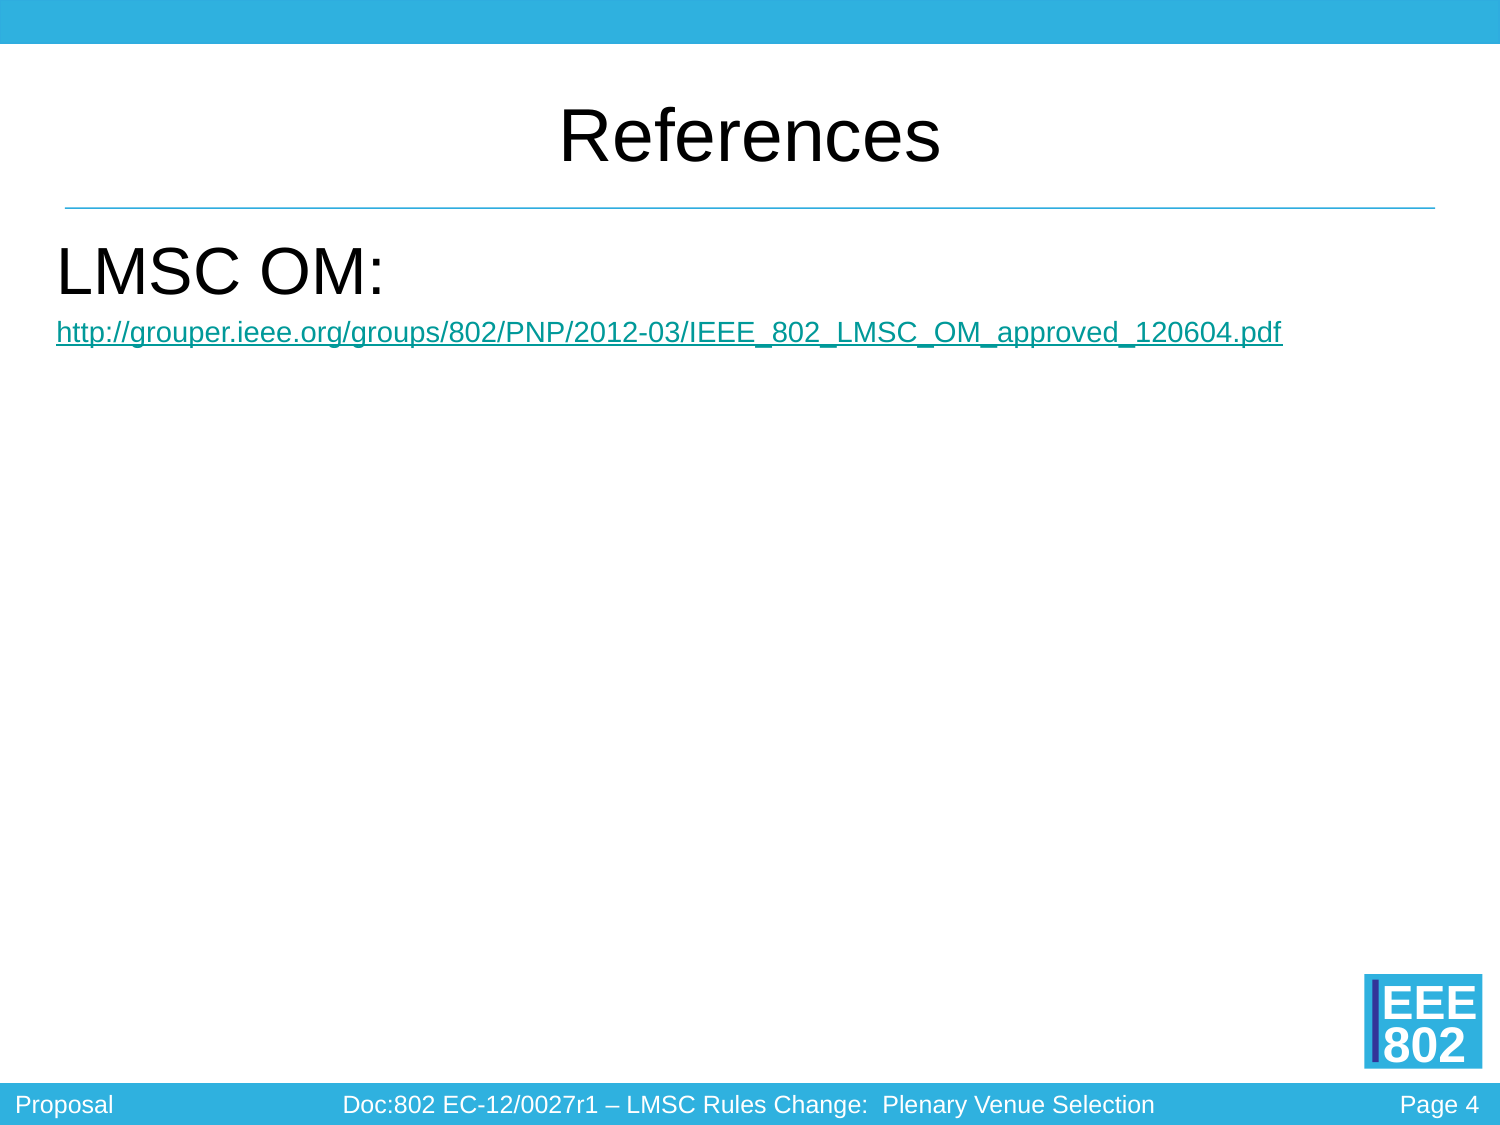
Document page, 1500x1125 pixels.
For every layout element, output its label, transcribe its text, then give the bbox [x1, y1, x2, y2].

list LMSC OM: http://grouper.ieee.org/groups/802/PNP/2012-03/IEEE_802_LMSC_OM_approved_120604.pdf [40, 219, 1392, 963]
title References [74, 66, 1426, 197]
